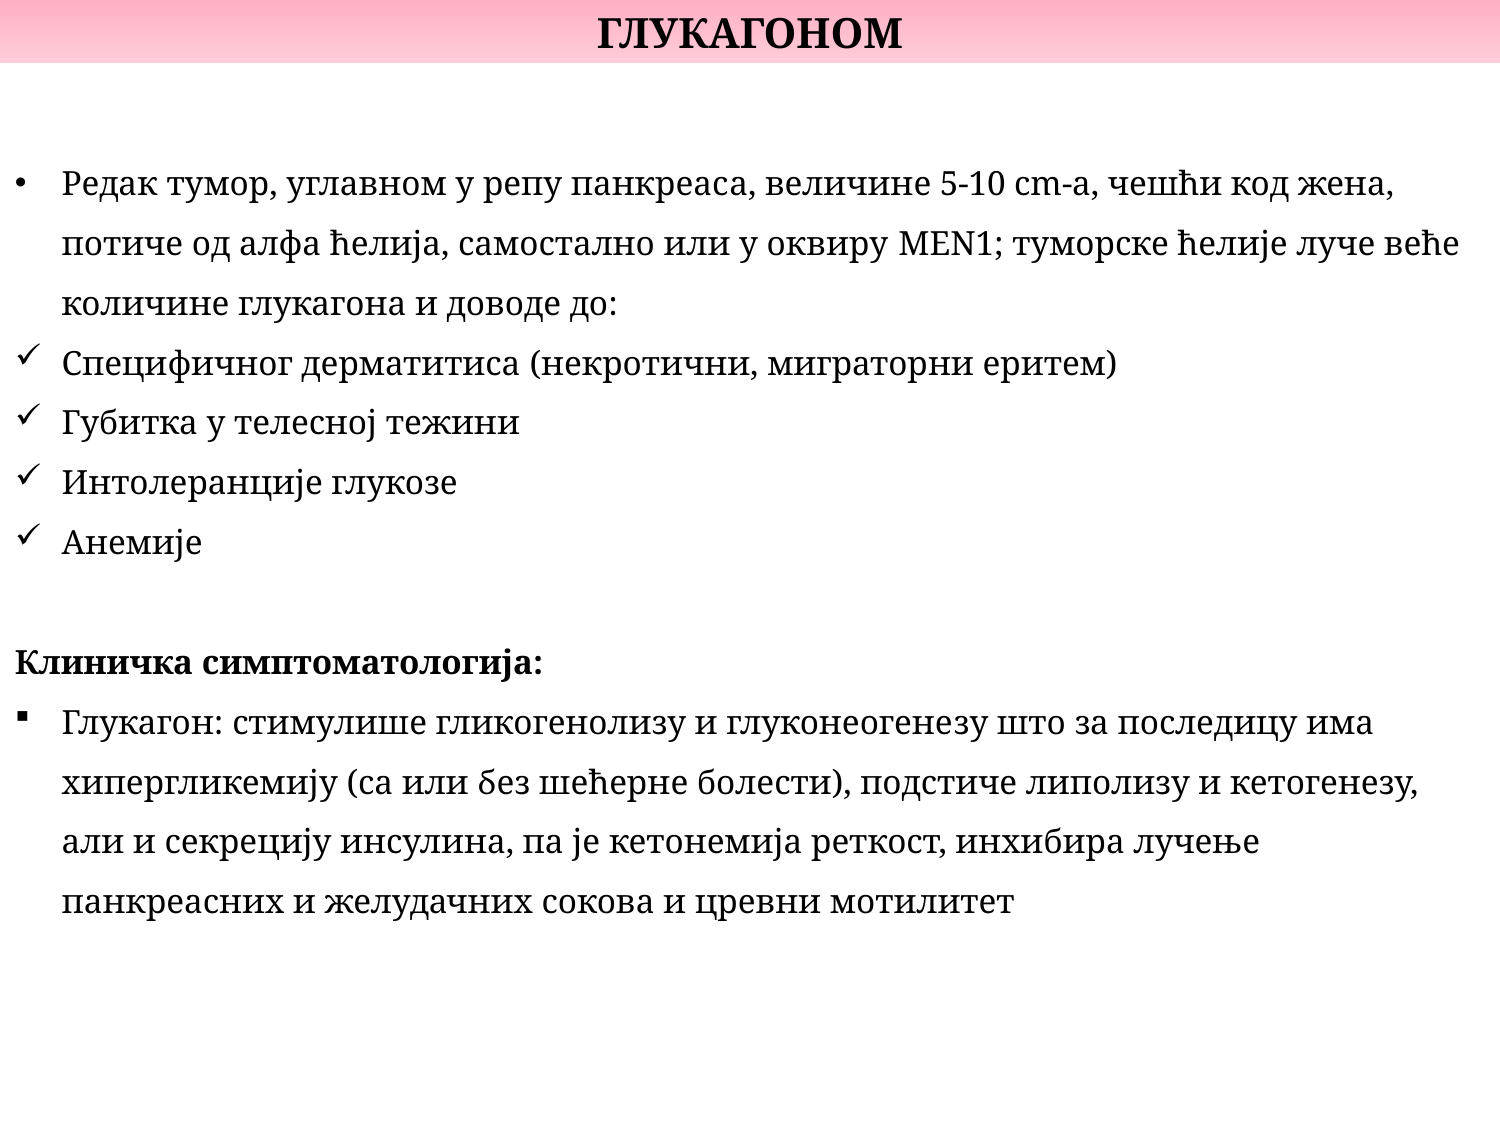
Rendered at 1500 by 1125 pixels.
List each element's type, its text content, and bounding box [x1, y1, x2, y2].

text_box ГЛУКАГОНОМ [0, 0, 1500, 63]
text_box Редак тумор, углавном у репу панкреаса, величине 5-10 cm-а, чешћи код жена, потиче од алфа ћелија, самостално или у оквиру MEN1; туморске ћелије луче веће количине глукагона и доводе до: Специфичног дерматитиса (некротични, миграторни еритем) Губитка у телесној тежини Интолеранције глукозе Анемије Клиничка симптоматологија: Глукагон: стимулише гликогенолизу и глуконеогенезу што за последицу има хипергликемију (са или без шећерне болести), подстиче липолизу и кетогенезу, али и секрецију инсулина, па је кетонемија реткост, инхибира лучење панкреасних и желудачних сокова и цревни мотилитет [0, 134, 1500, 1048]
